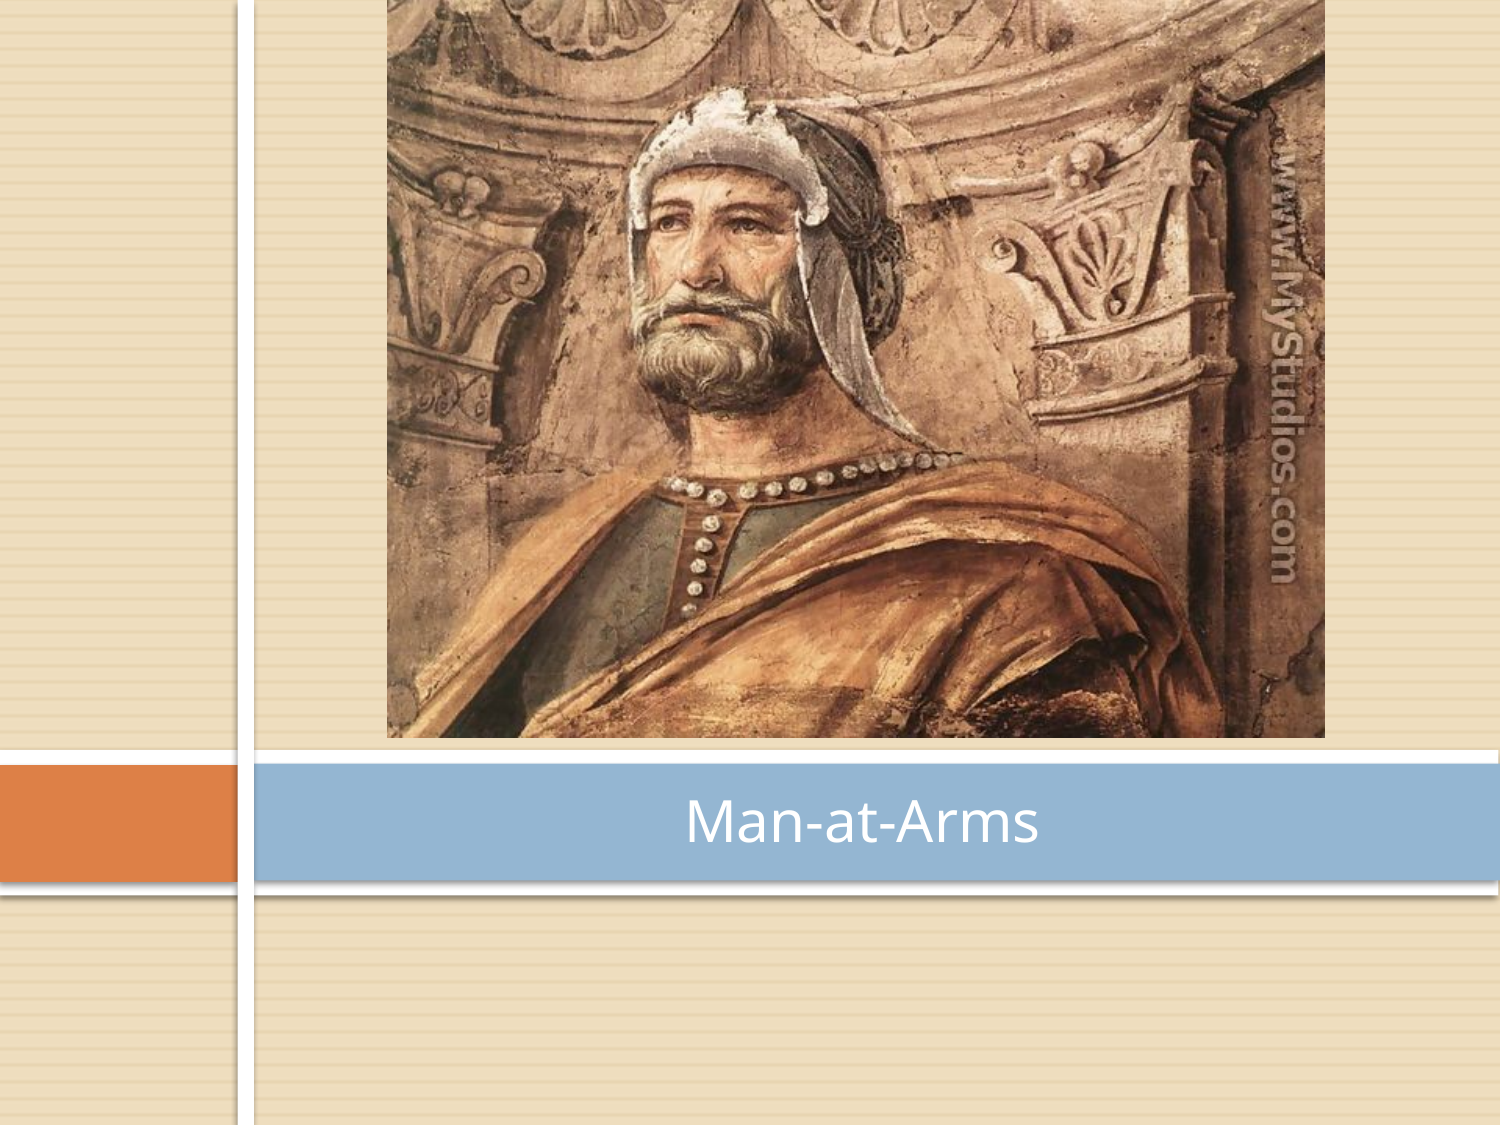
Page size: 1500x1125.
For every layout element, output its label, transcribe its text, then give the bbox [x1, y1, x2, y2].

picture [387, 0, 1326, 738]
title Man-at-Arms [262, 762, 1463, 875]
